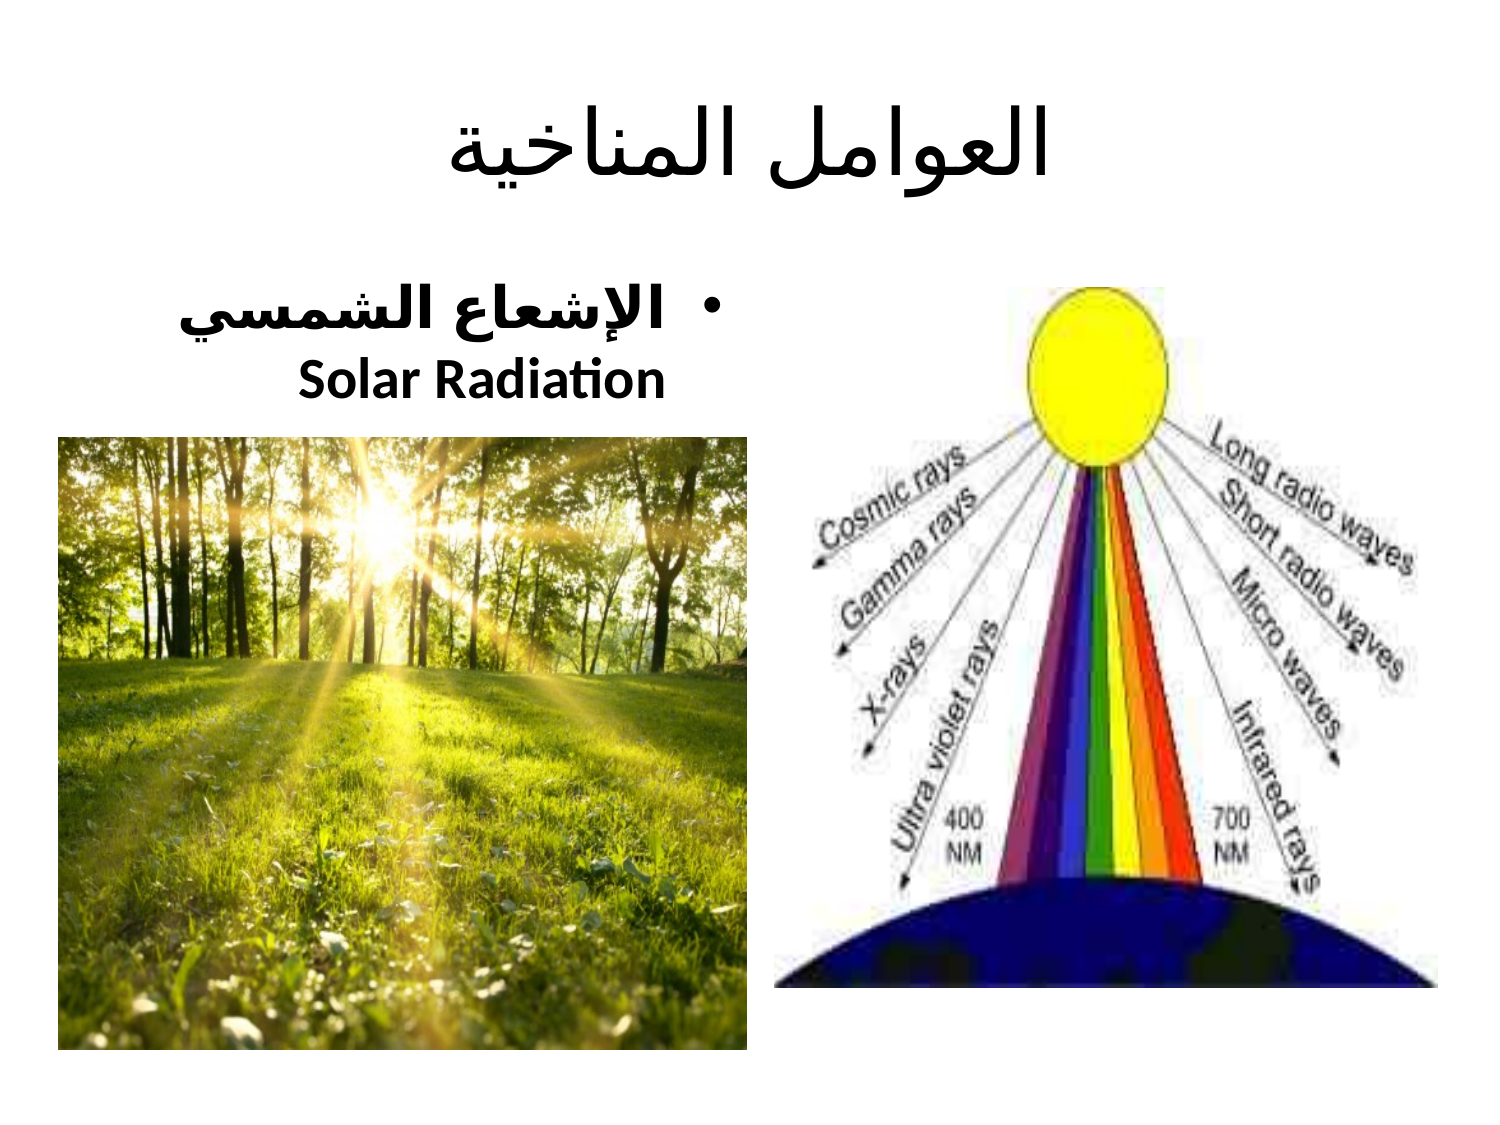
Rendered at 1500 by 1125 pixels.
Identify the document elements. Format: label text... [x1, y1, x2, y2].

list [774, 287, 1438, 988]
list الإشعاع الشمسي Solar Radiation [75, 262, 738, 435]
title العوامل المناخية [75, 45, 1425, 233]
picture [58, 437, 747, 1051]
